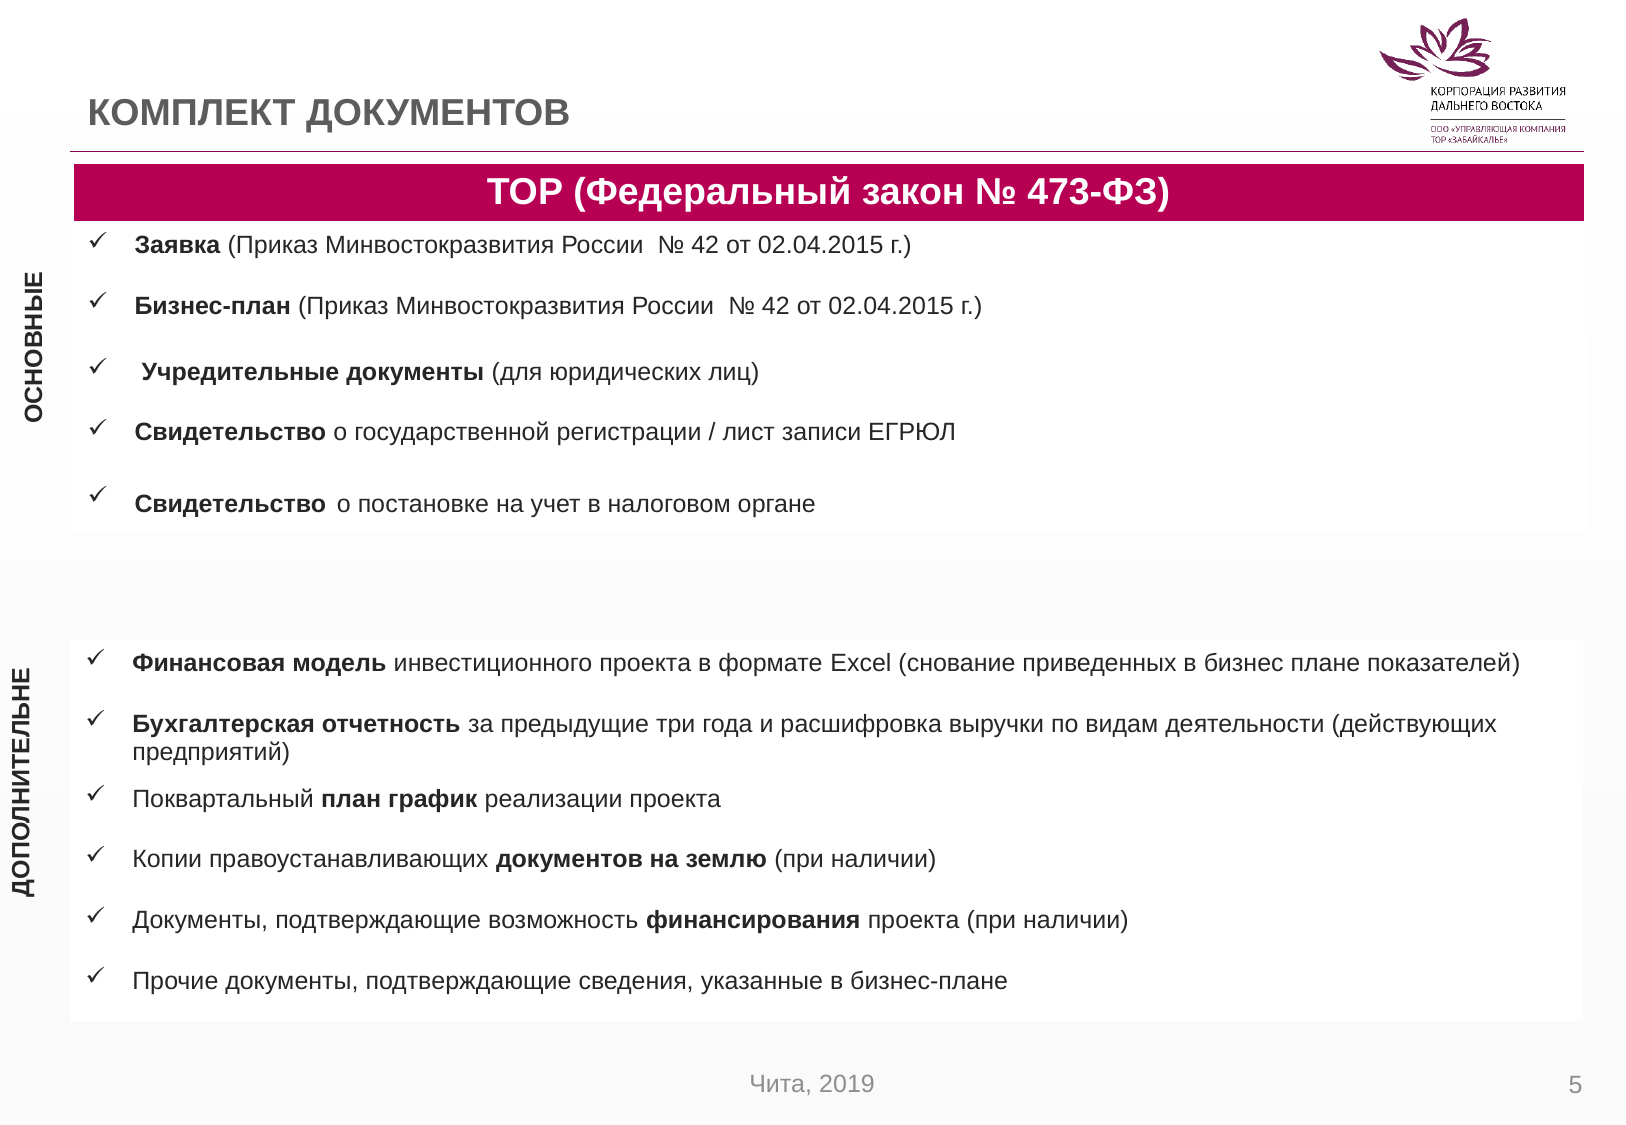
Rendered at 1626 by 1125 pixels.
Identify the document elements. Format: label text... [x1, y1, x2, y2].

table_cell Заявка (Приказ Минвостокразвития России № 42 от 02.04.2015 г.) [74, 226, 1584, 283]
slide_number 5 [1513, 1060, 1598, 1108]
text_box КОМПЛЕКТ ДОКУМЕНТОВ [72, 80, 1311, 141]
table_cell Бизнес-план (Приказ Минвостокразвития России № 42 от 02.04.2015 г.) [74, 285, 1584, 349]
table_header ТОР (Федеральный закон № 473-ФЗ) [74, 164, 1584, 221]
table_cell Свидетельство о постановке на учет в налоговом органе [74, 472, 1584, 531]
text_box ДОПОЛНИТЕЛЬНЕ [0, 592, 58, 972]
table_cell Поквартальный план график реализации проекта [71, 778, 1582, 837]
text_box ОСНОВНЫЕ [9, 163, 71, 533]
table_cell Учредительные документы (для юридических лиц) [74, 351, 1584, 410]
table_cell Свидетельство о государственной регистрации / лист записи ЕГРЮЛ [74, 412, 1584, 471]
picture [1379, 12, 1598, 149]
table_header Финансовая модель инвестиционного проекта в формате Excel (снование приведенных в бизнес плане показателей) [71, 642, 1582, 699]
table_cell Бухгалтерская отчетность за предыдущие три года и расшифровка выручки по видам деятельности (действующих предприятий) [71, 705, 1582, 776]
table_cell Копии правоустанавливающих документов на землю (при наличии) [71, 839, 1582, 898]
footer Чита, 2019 [538, 1052, 1087, 1113]
table_cell Прочие документы, подтверждающие сведения, указанные в бизнес-плане [71, 960, 1582, 1019]
table_cell Документы, подтверждающие возможность финансирования проекта (при наличии) [71, 899, 1582, 959]
